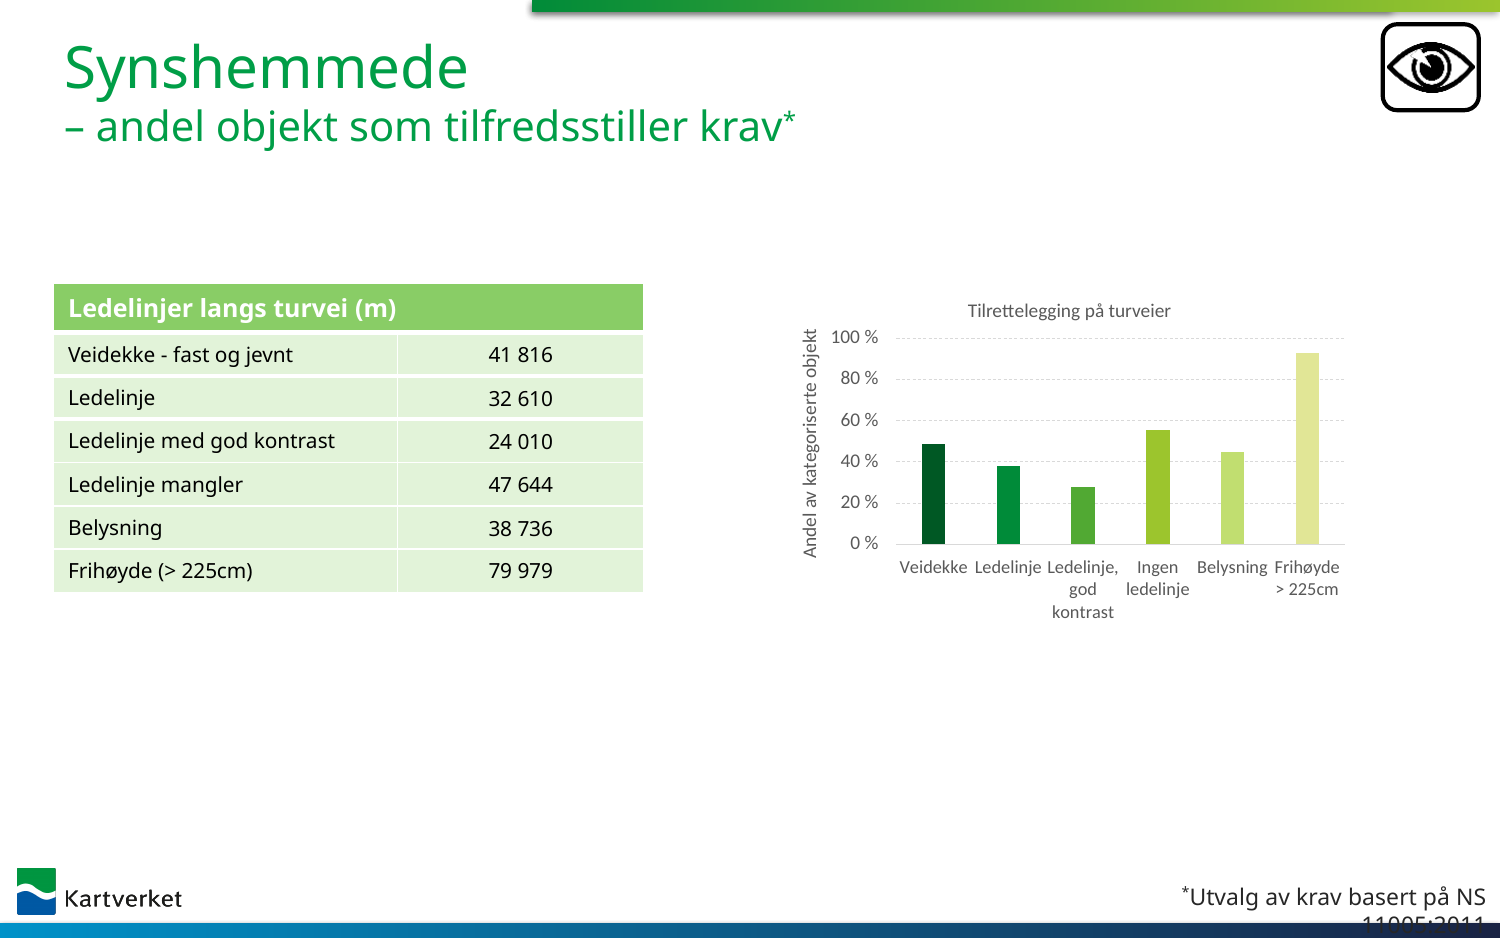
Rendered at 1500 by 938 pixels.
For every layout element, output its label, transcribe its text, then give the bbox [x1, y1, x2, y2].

table_cell Frihøyde (> 225cm) [54, 550, 397, 592]
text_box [1382, 24, 1480, 111]
table_header Ledelinjer langs turvei (m) [54, 284, 643, 330]
table_cell 47 644 [398, 463, 643, 505]
text_box *Utvalg av krav basert på NS 11005:2011 [1068, 873, 1500, 938]
table_cell Ledelinje mangler [54, 463, 397, 505]
table_cell Belysning [54, 507, 397, 548]
table_cell 24 010 [398, 421, 643, 462]
table_cell Veidekke - fast og jevnt [54, 335, 397, 374]
table_cell 79 979 [398, 550, 643, 592]
table_cell Ledelinje med god kontrast [54, 421, 397, 462]
table_cell Ledelinje [54, 378, 397, 417]
text_box Synshemmede – andel objekt som tilfredsstiller krav* [49, 24, 1431, 158]
table_cell 38 736 [398, 507, 643, 548]
picture [791, 291, 1348, 630]
table_cell 32 610 [398, 378, 643, 417]
table_cell 41 816 [398, 335, 643, 374]
